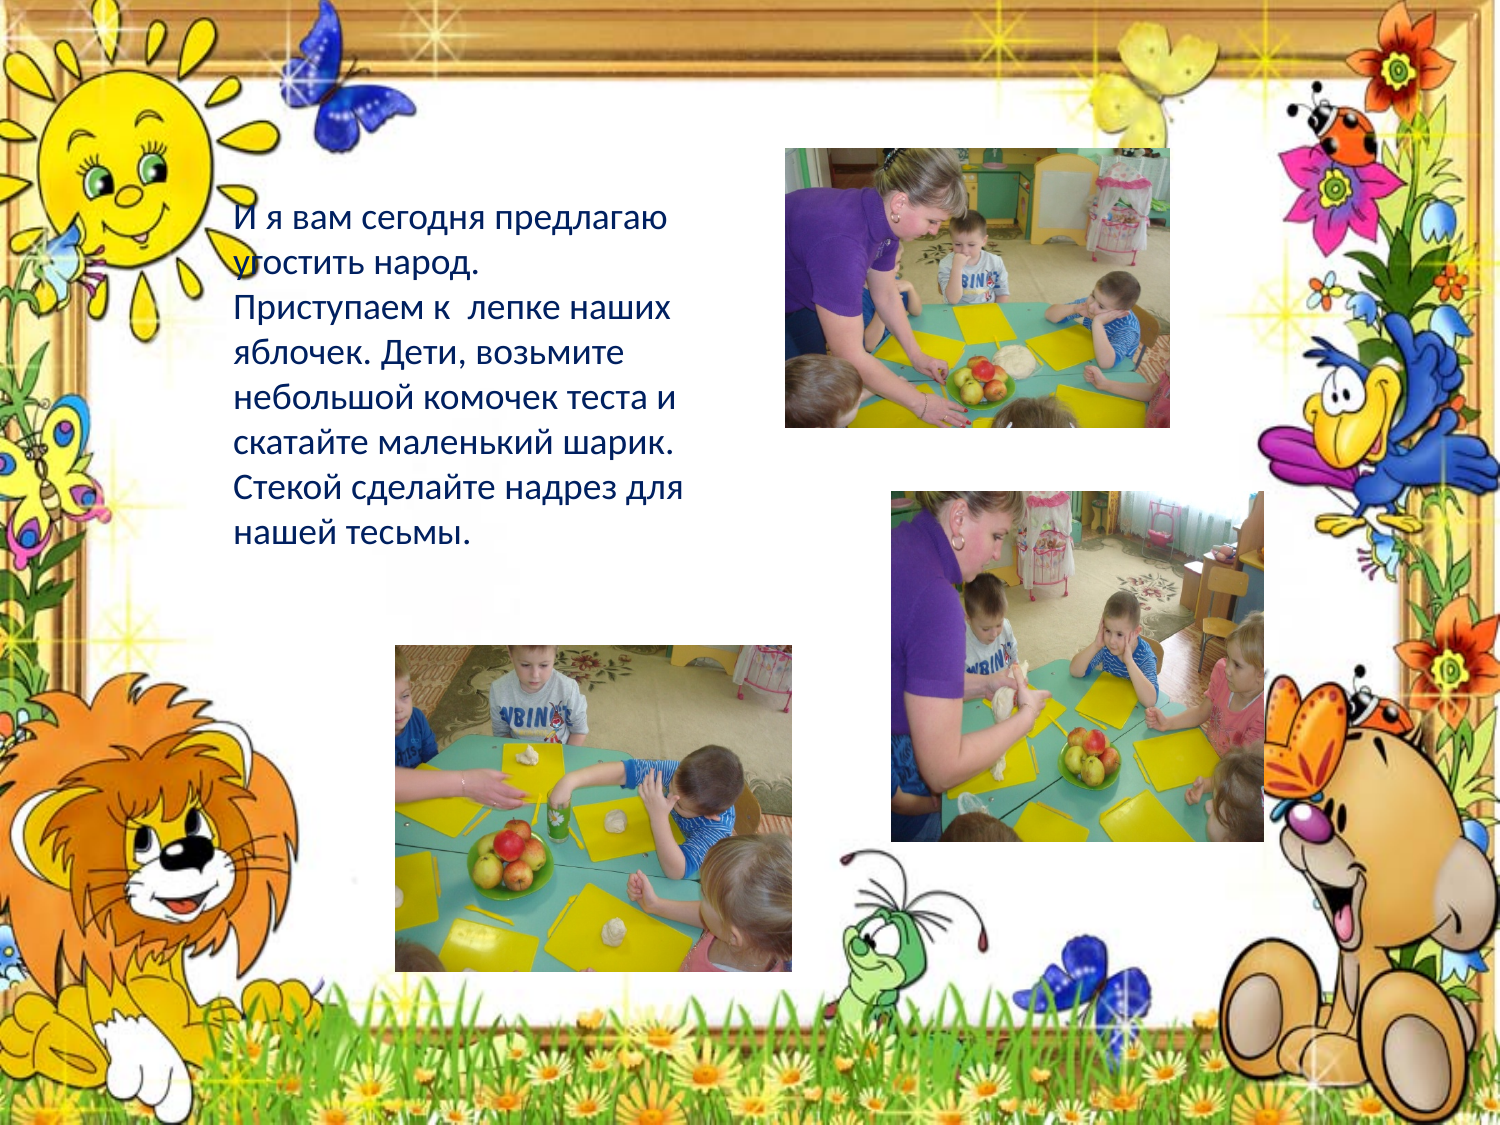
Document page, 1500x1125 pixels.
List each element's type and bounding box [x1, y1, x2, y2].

picture [785, 148, 1170, 429]
list [0, 0, 1500, 1125]
picture [891, 491, 1264, 842]
picture [395, 644, 792, 972]
